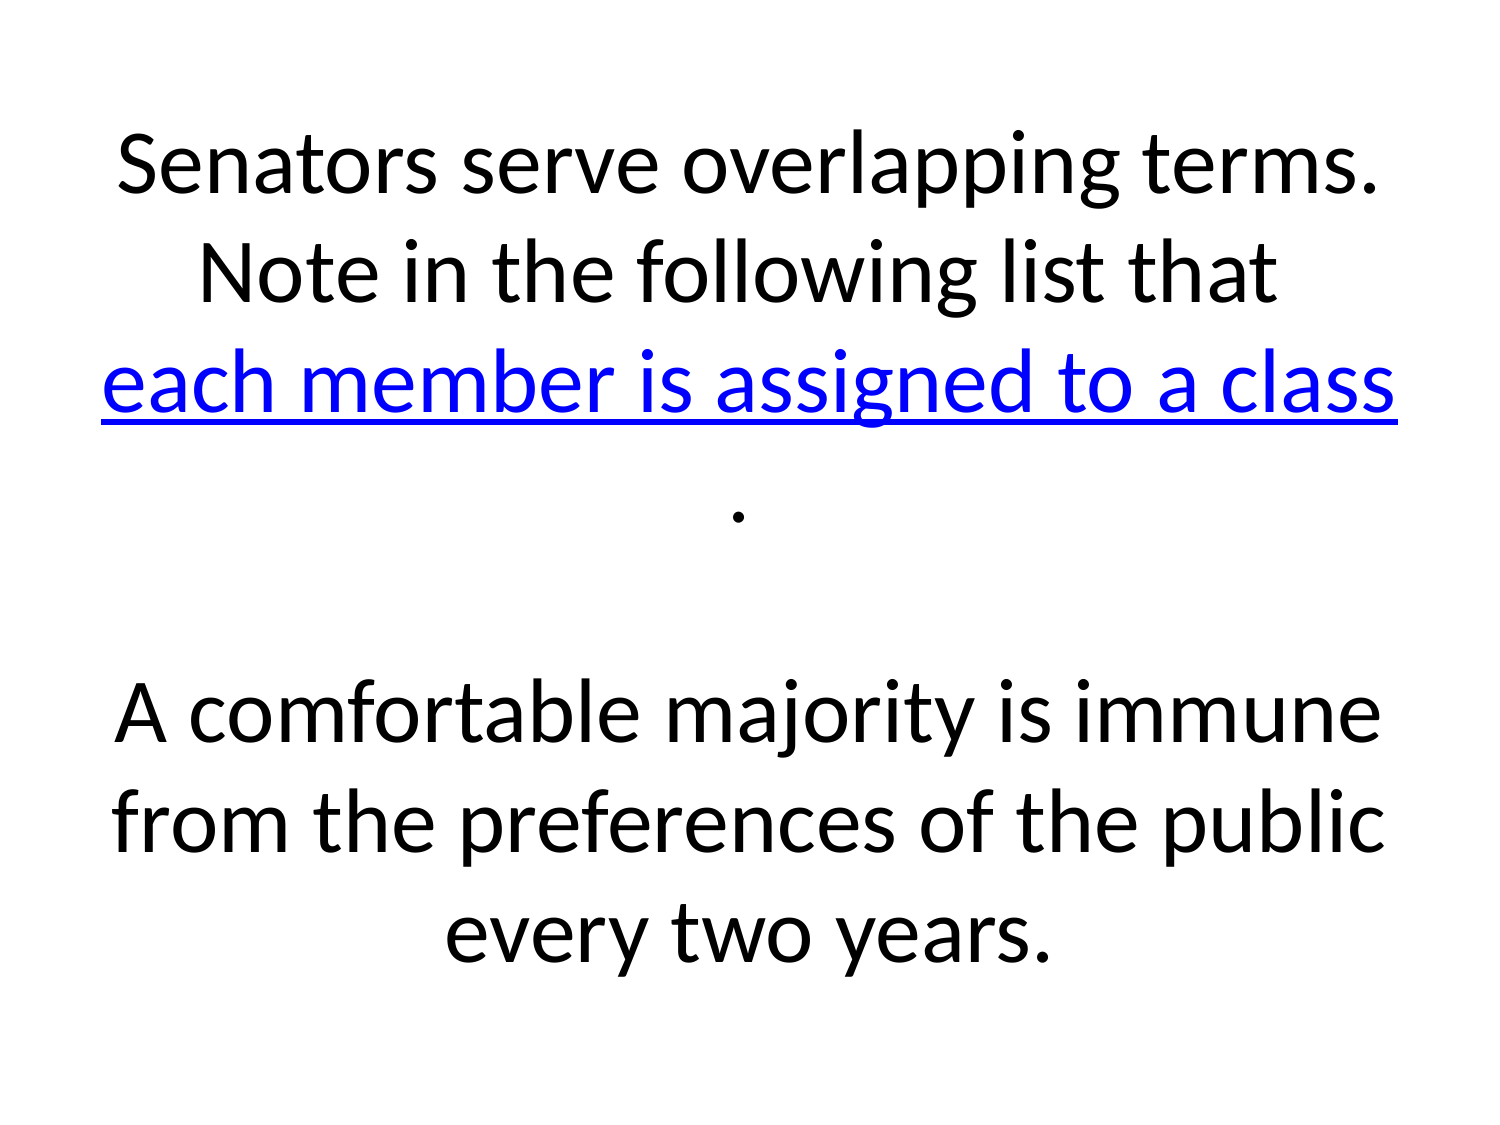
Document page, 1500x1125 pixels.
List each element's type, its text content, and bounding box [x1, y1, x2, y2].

title Senators serve overlapping terms. Note in the following list that each member is assigned to a class. A comfortable majority is immune from the preferences of the public every two years. [74, 44, 1426, 1038]
